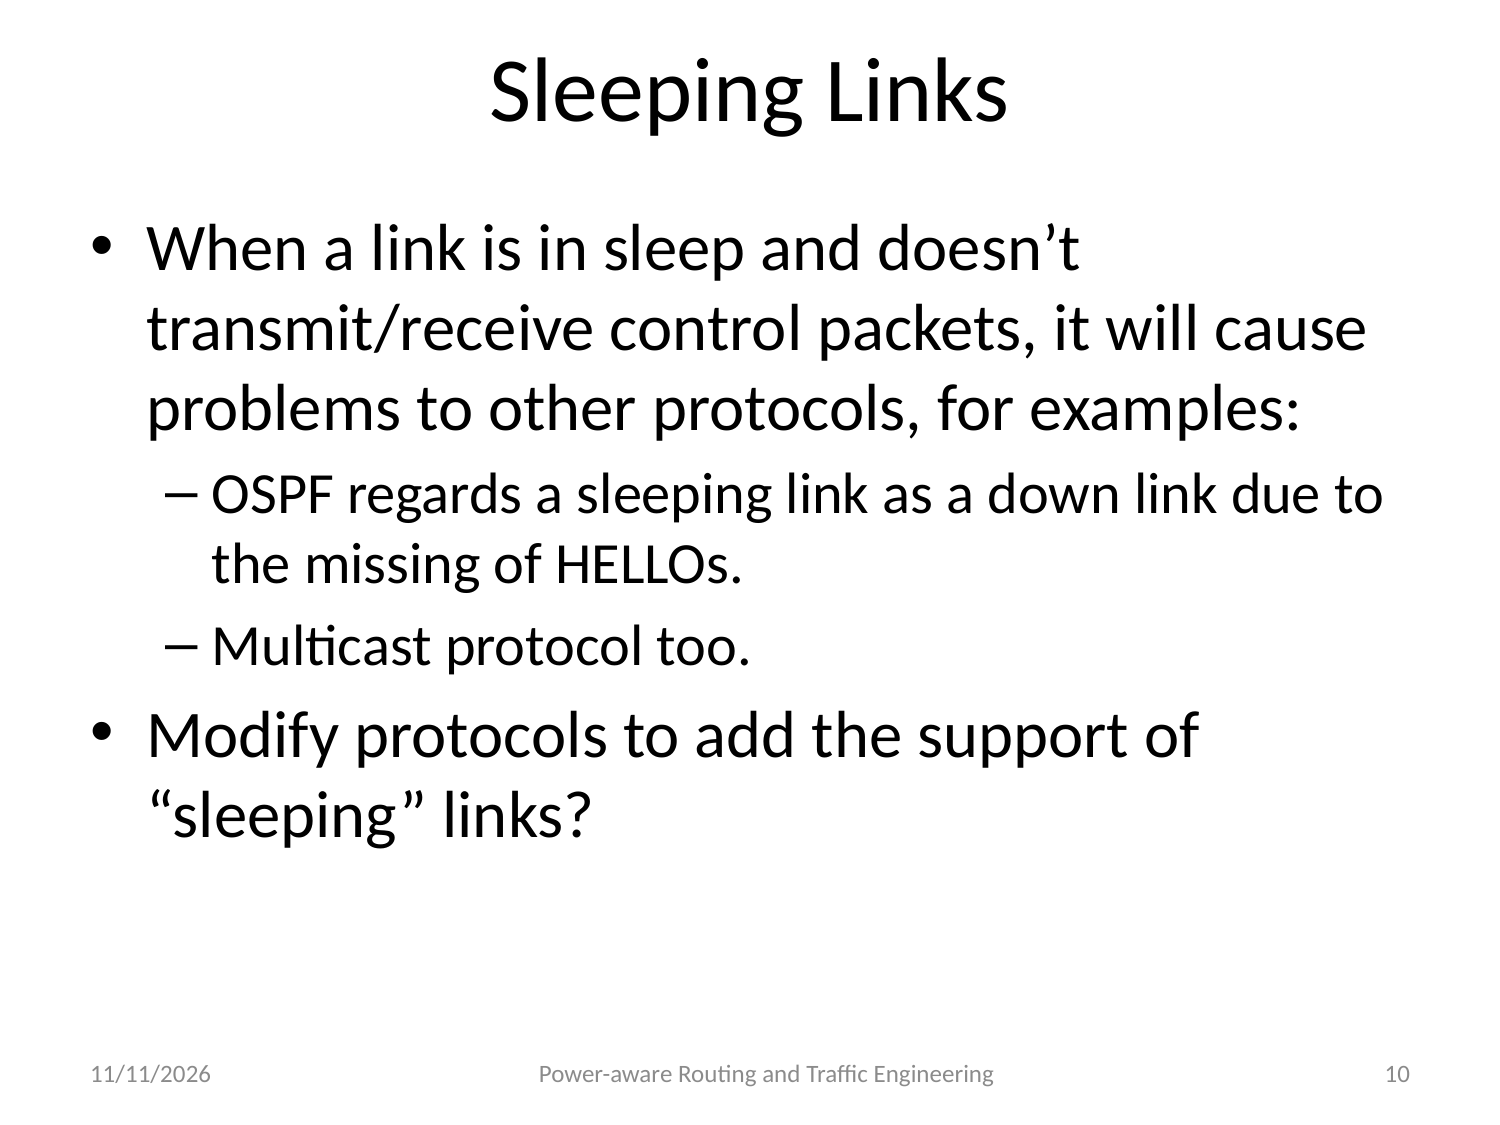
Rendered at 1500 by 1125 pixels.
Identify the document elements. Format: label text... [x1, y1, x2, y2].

slide_number 10 [1074, 1042, 1425, 1103]
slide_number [75, 1042, 425, 1103]
footer Power-aware Routing and Traffic Engineering [512, 1042, 1022, 1103]
list When a link is in sleep and doesn’t transmit/receive control packets, it will cause problems to other protocols, for examples: OSPF regards a sleeping link as a down link due to the missing of HELLOs. Multicast protocol too. Modify protocols to add the support of “sleeping” links? [75, 196, 1425, 1005]
title Sleeping Links [75, 20, 1425, 149]
